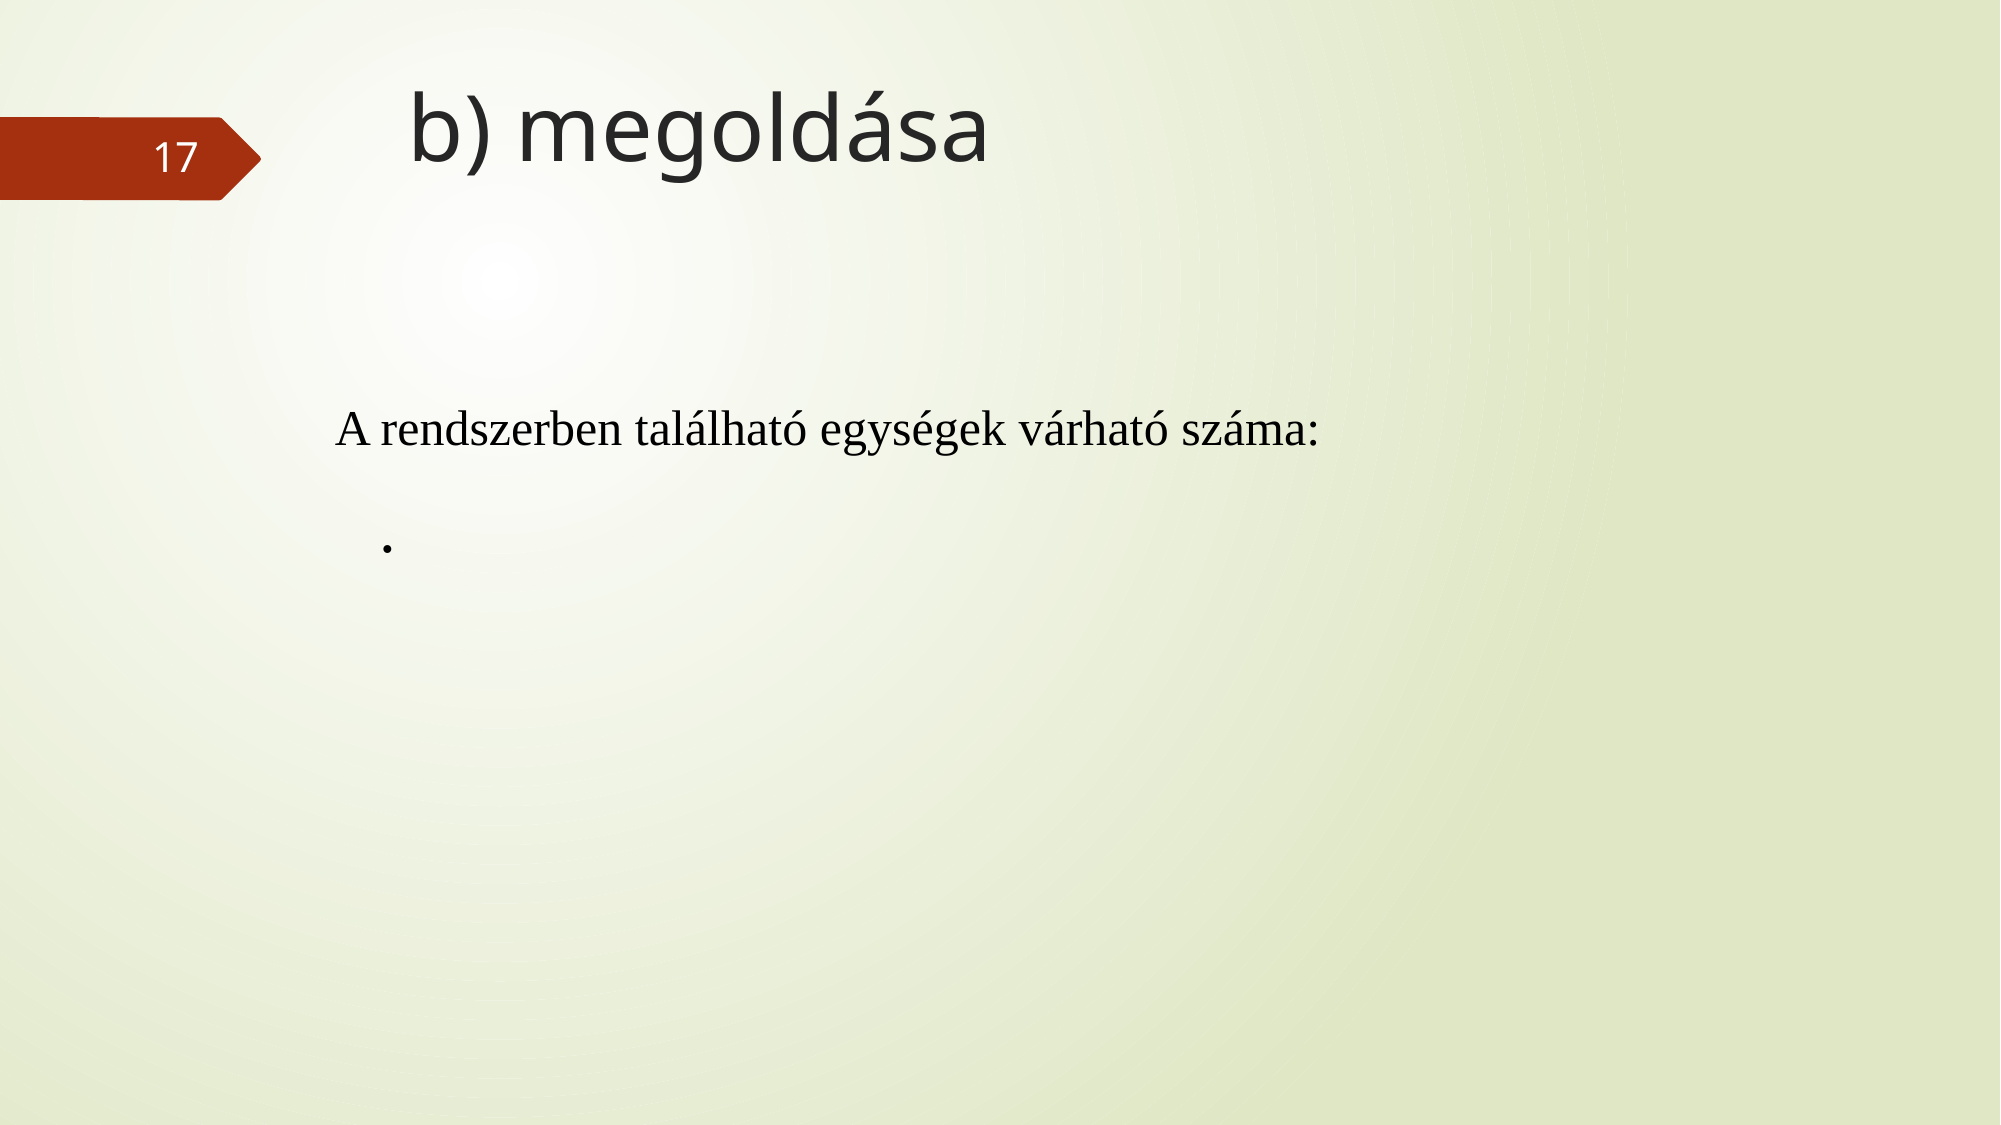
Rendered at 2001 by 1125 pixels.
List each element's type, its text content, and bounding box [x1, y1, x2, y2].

slide_number 17 [87, 129, 216, 190]
title b) megoldása [392, 62, 1732, 188]
